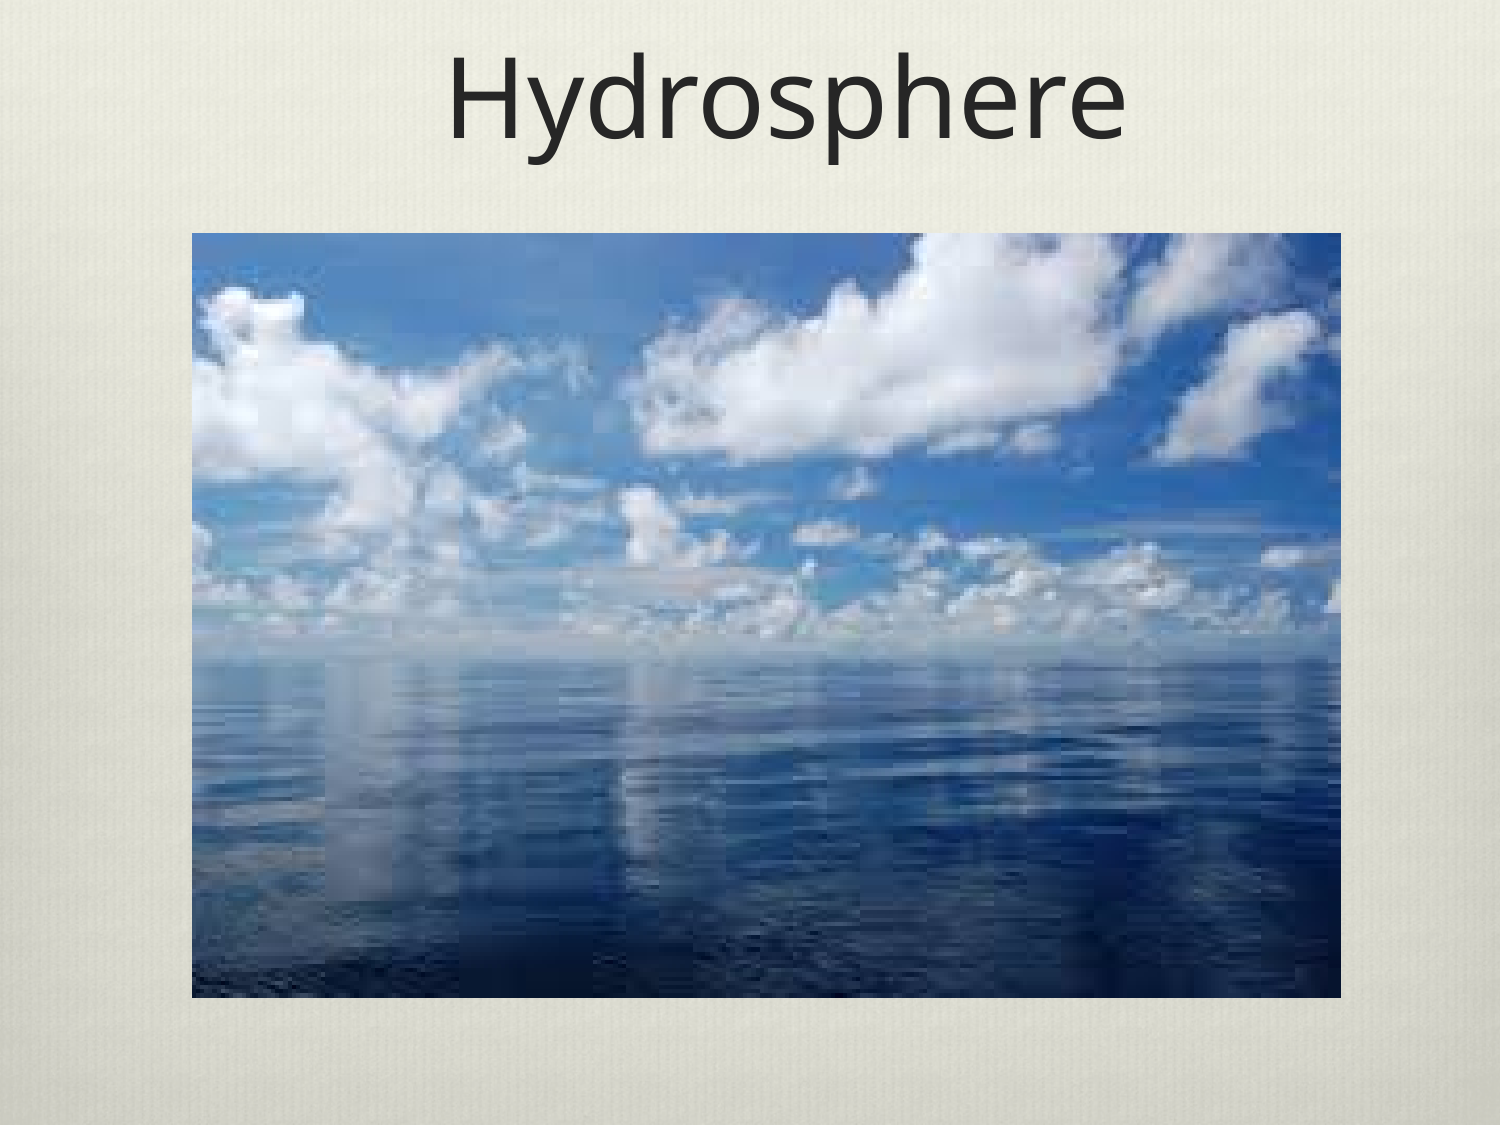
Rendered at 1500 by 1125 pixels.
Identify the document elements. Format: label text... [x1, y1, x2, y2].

title Hydrosphere [301, 0, 1272, 188]
picture [191, 232, 1342, 999]
